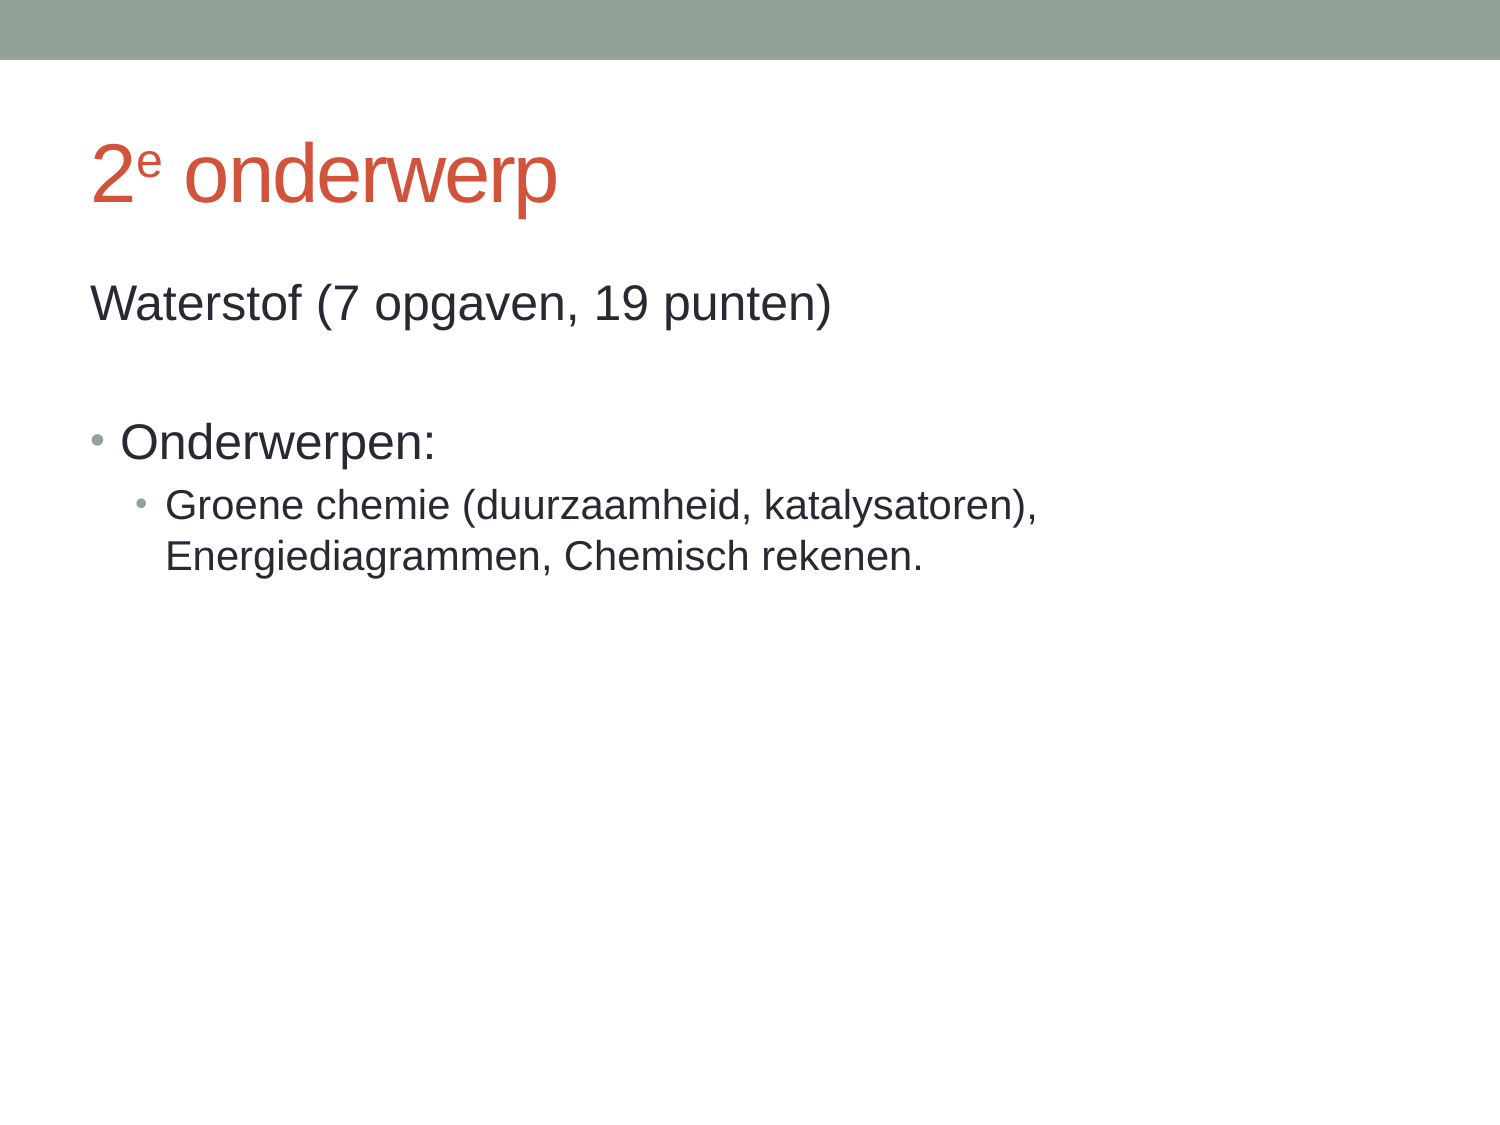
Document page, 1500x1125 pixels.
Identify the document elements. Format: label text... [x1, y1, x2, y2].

title 2e onderwerp [75, 87, 1425, 250]
list Waterstof (7 opgaven, 19 punten) Onderwerpen: Groene chemie (duurzaamheid, katalysatoren), Energiediagrammen, Chemisch rekenen. [75, 262, 1425, 1063]
